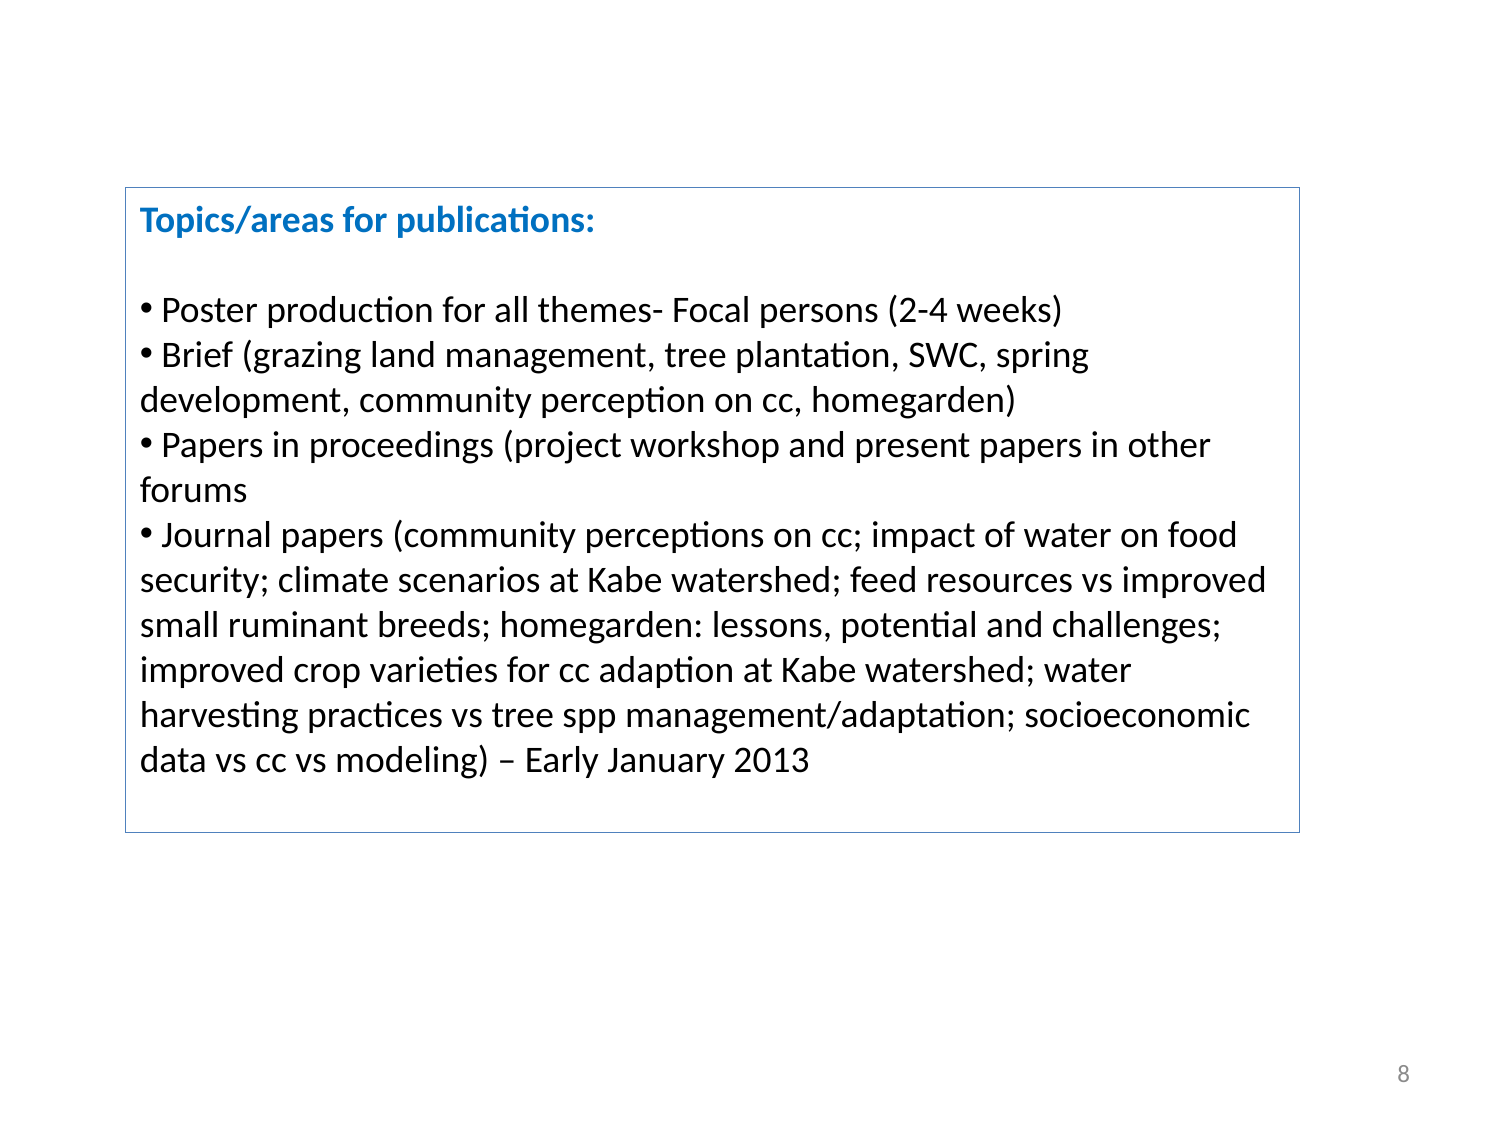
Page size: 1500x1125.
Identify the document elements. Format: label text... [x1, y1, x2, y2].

text_box Topics/areas for publications: Poster production for all themes- Focal persons (2-4 weeks) Brief (grazing land management, tree plantation, SWC, spring development, community perception on cc, homegarden) Papers in proceedings (project workshop and present papers in other forums Journal papers (community perceptions on cc; impact of water on food security; climate scenarios at Kabe watershed; feed resources vs improved small ruminant breeds; homegarden: lessons, potential and challenges; improved crop varieties for cc adaption at Kabe watershed; water harvesting practices vs tree spp management/adaptation; socioeconomic data vs cc vs modeling) – Early January 2013 [125, 187, 1300, 833]
slide_number 8 [1074, 1042, 1425, 1103]
